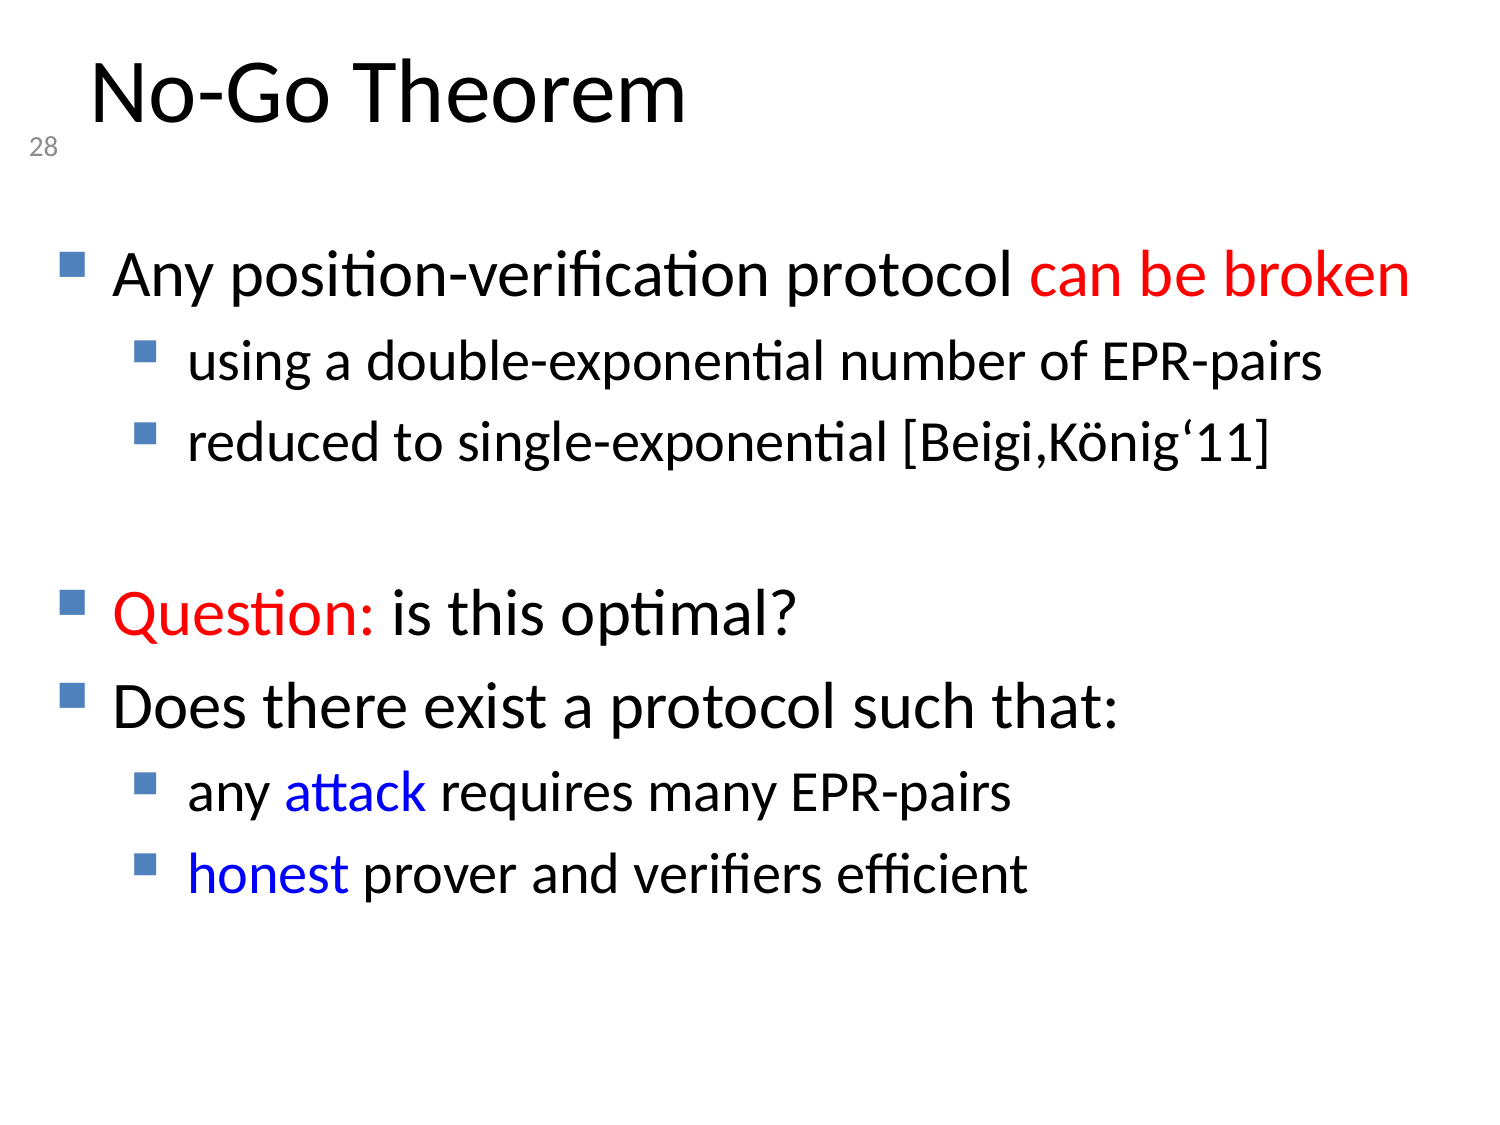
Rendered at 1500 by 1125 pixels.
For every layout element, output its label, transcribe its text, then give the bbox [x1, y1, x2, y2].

title No-Go Theorem [74, 23, 1317, 176]
list Any position-verification protocol can be broken using a double-exponential number of EPR-pairs reduced to single-exponential [Beigi,König‘11] Question: is this optimal? Does there exist a protocol such that: any attack requires many EPR-pairs honest prover and verifiers efficient [41, 222, 1471, 1032]
